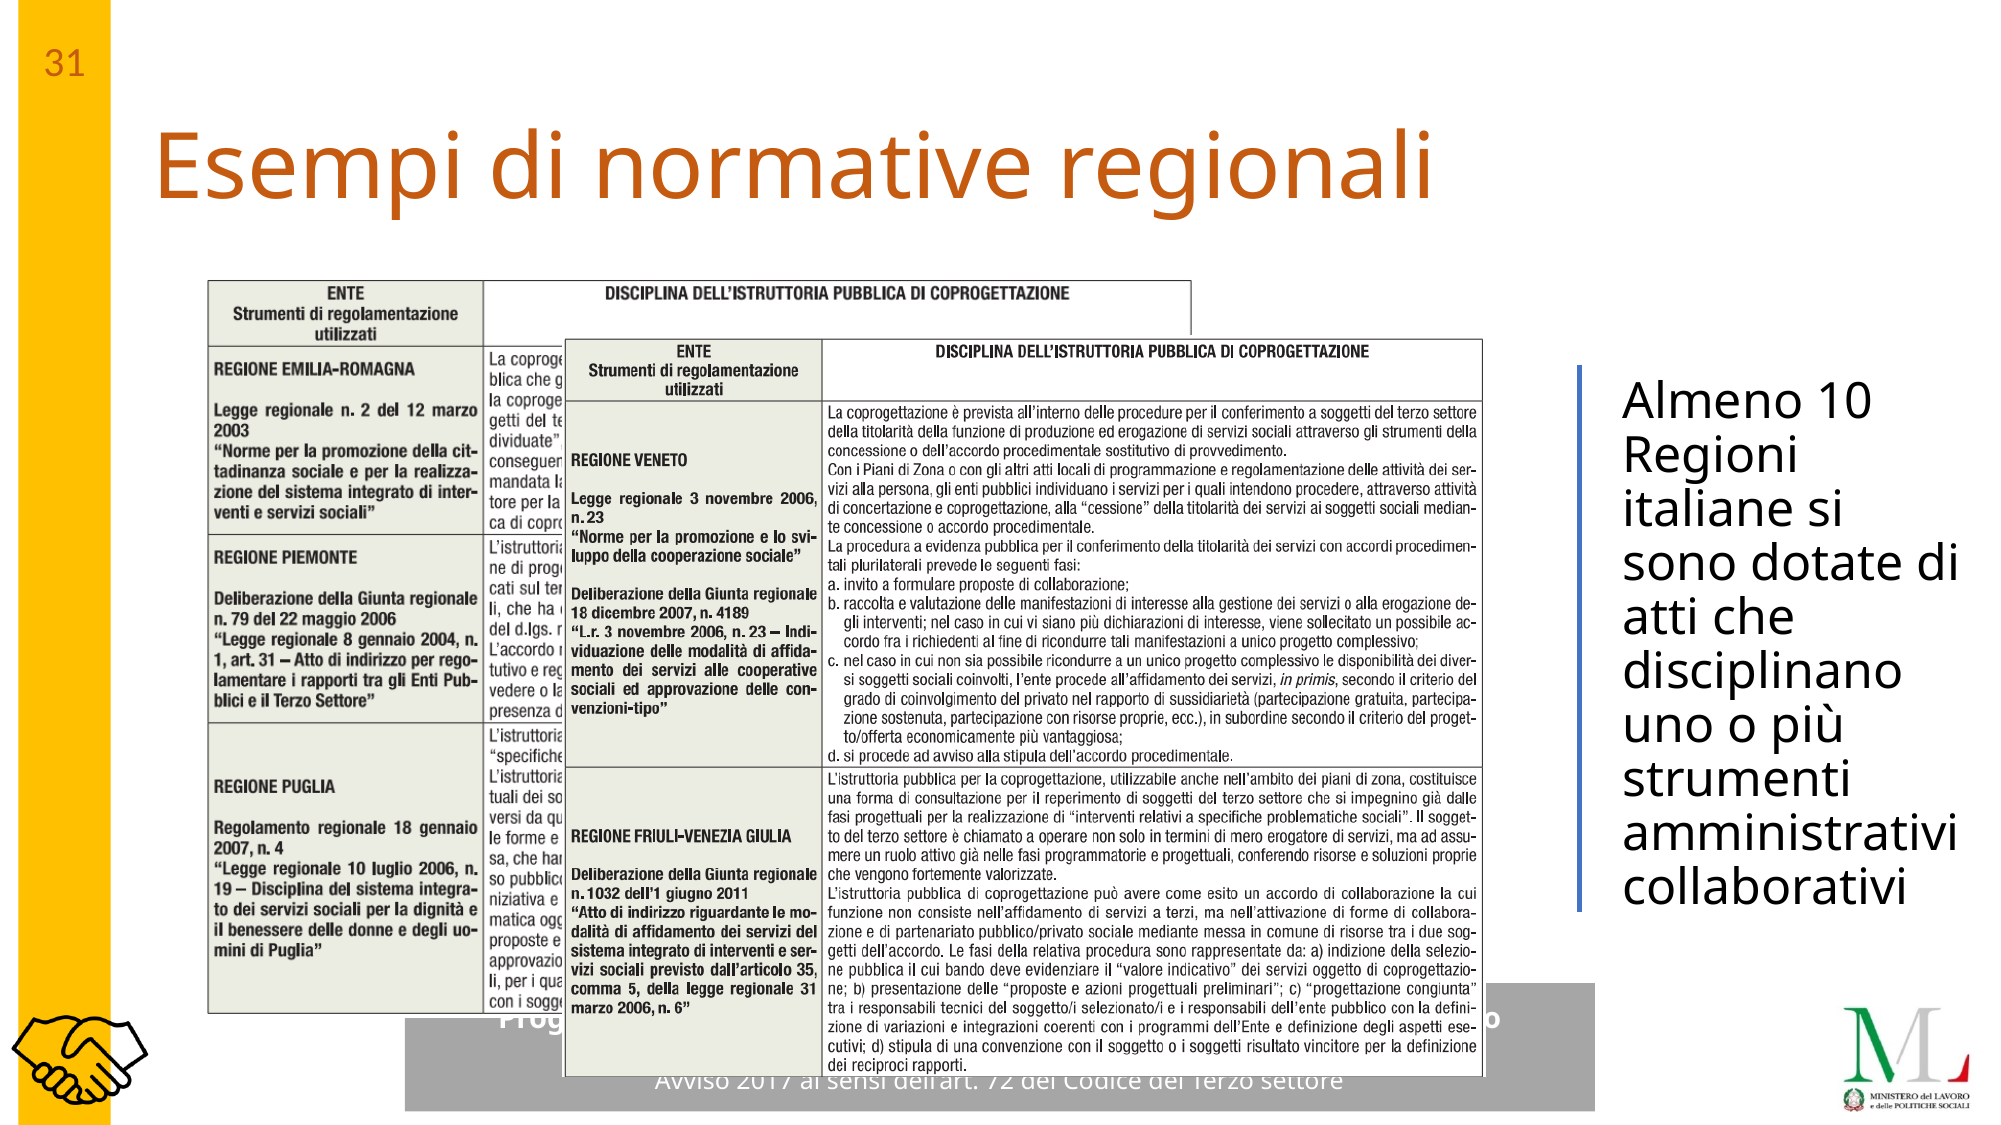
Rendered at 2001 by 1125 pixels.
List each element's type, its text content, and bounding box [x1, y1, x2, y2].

text_box Almeno 10 Regioni italiane si sono dotate di atti che disciplinano uno o più strumenti amministrativi collaborativi [1607, 367, 1982, 961]
slide_number 31 [1911, 1057, 1995, 1118]
picture [205, 277, 1486, 1077]
picture [1826, 1006, 1987, 1112]
title Esempi di normative regionali [137, 59, 1863, 278]
picture [10, 1009, 149, 1109]
